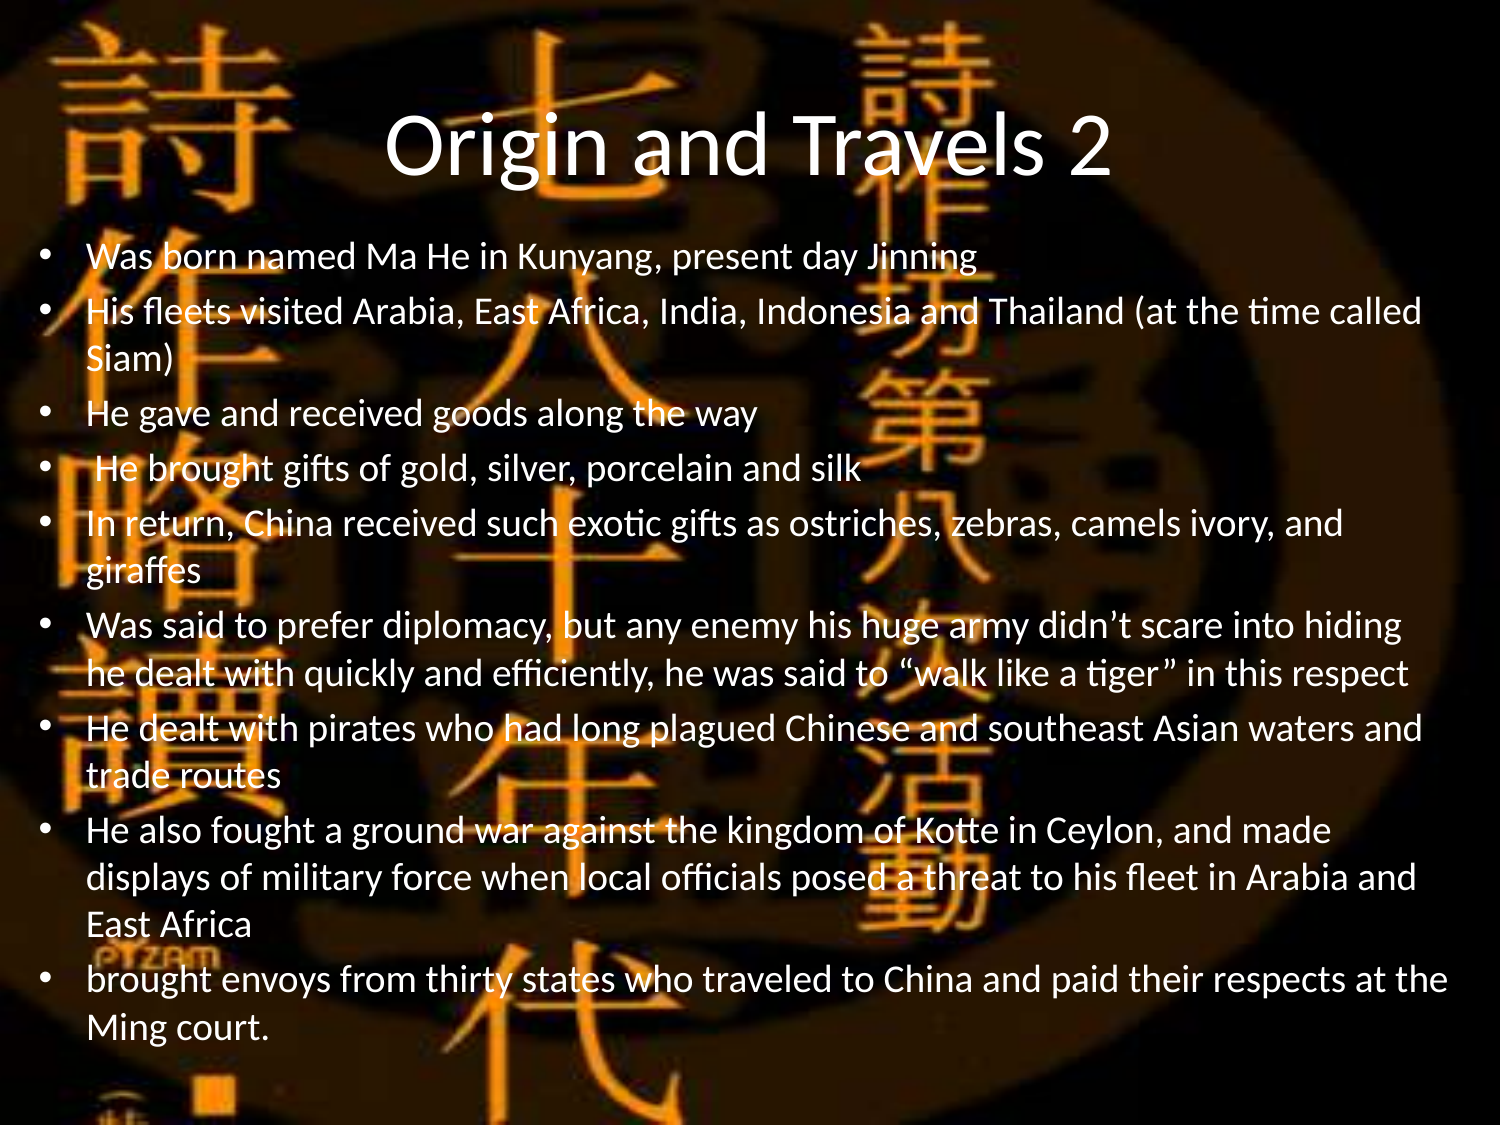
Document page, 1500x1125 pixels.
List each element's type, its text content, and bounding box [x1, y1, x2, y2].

picture [0, 0, 1500, 1125]
list Was born named Ma He in Kunyang, present day Jinning His fleets visited Arabia, East Africa, India, Indonesia and Thailand (at the time called Siam) He gave and received goods along the way He brought gifts of gold, silver, porcelain and silk In return, China received such exotic gifts as ostriches, zebras, camels ivory, and giraffes Was said to prefer diplomacy, but any enemy his huge army didn’t scare into hiding he dealt with quickly and efficiently, he was said to “walk like a tiger” in this respect He dealt with pirates who had long plagued Chinese and southeast Asian waters and trade routes He also fought a ground war against the kingdom of Kotte in Ceylon, and made displays of military force when local officials posed a threat to his fleet in Arabia and East Africa brought envoys from thirty states who traveled to China and paid their respects at the Ming court. [23, 222, 1465, 1079]
title Origin and Travels 2 [75, 45, 1425, 222]
